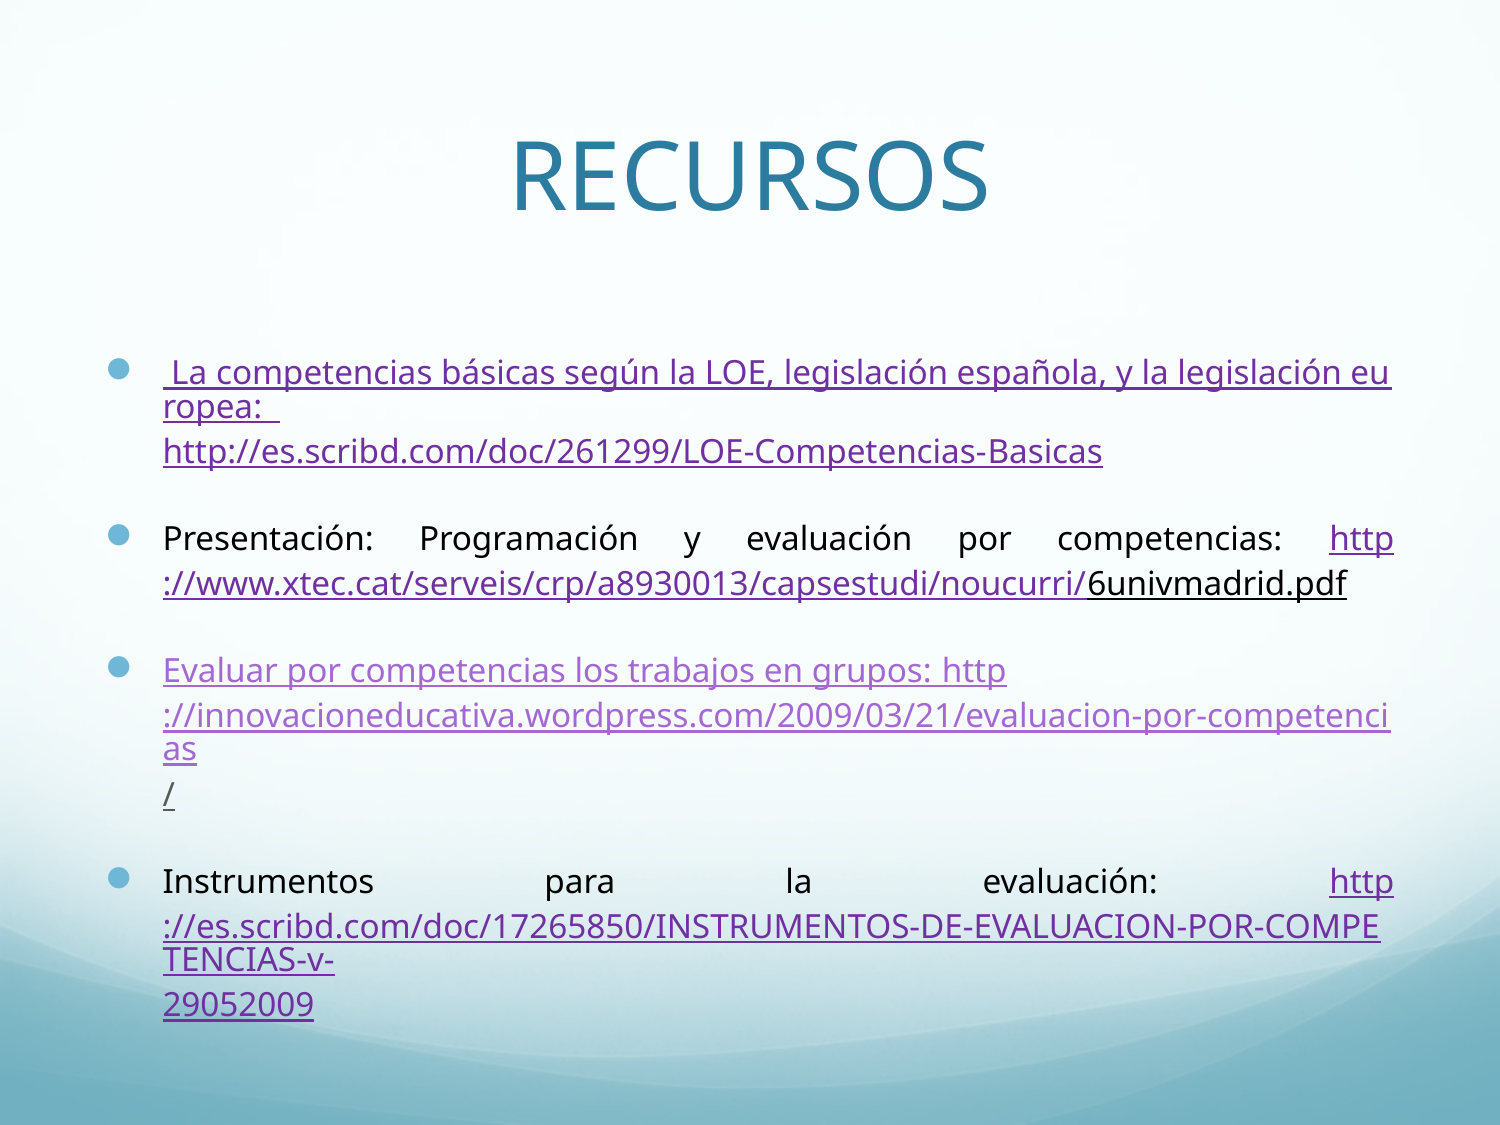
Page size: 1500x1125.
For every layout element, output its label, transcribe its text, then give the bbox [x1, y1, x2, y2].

list La competencias básicas según la LOE, legislación española, y la legislación europea: http://es.scribd.com/doc/261299/LOE-Competencias-Basicas Presentación: Programación y evaluación por competencias: http://www.xtec.cat/serveis/crp/a8930013/capsestudi/noucurri/6univmadrid.pdf Evaluar por competencias los trabajos en grupos: http://innovacioneducativa.wordpress.com/2009/03/21/evaluacion-por-competencias/ Instrumentos para la evaluación: http://es.scribd.com/doc/17265850/INSTRUMENTOS-DE-EVALUACION-POR-COMPETENCIAS-v-29052009 [90, 262, 1410, 975]
title RECURSOS [90, 17, 1410, 237]
